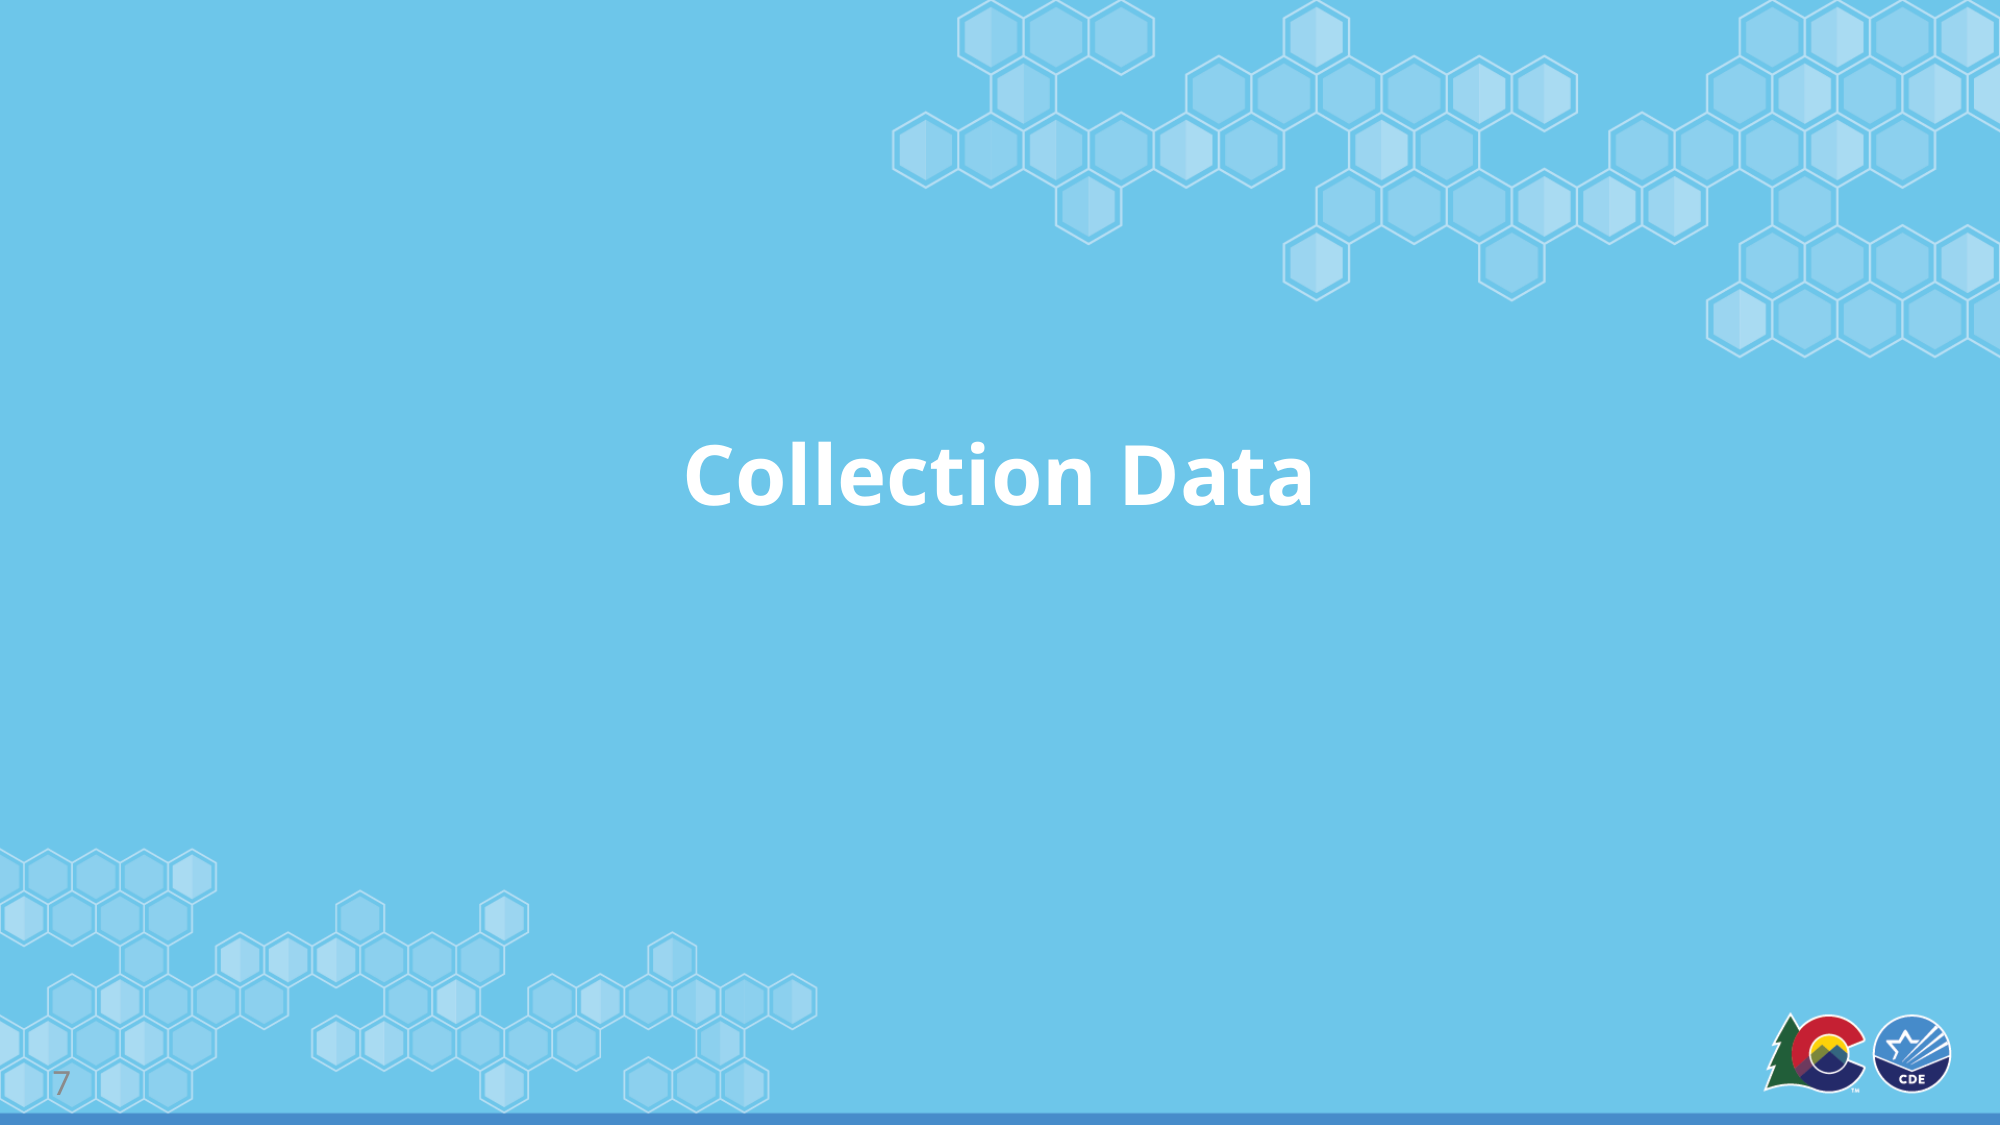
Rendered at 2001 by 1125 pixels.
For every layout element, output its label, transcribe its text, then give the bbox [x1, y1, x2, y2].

title Collection Data [0, 425, 2000, 810]
picture [0, 810, 2000, 1125]
slide_number 7 [37, 1054, 488, 1115]
picture [0, 0, 2000, 425]
